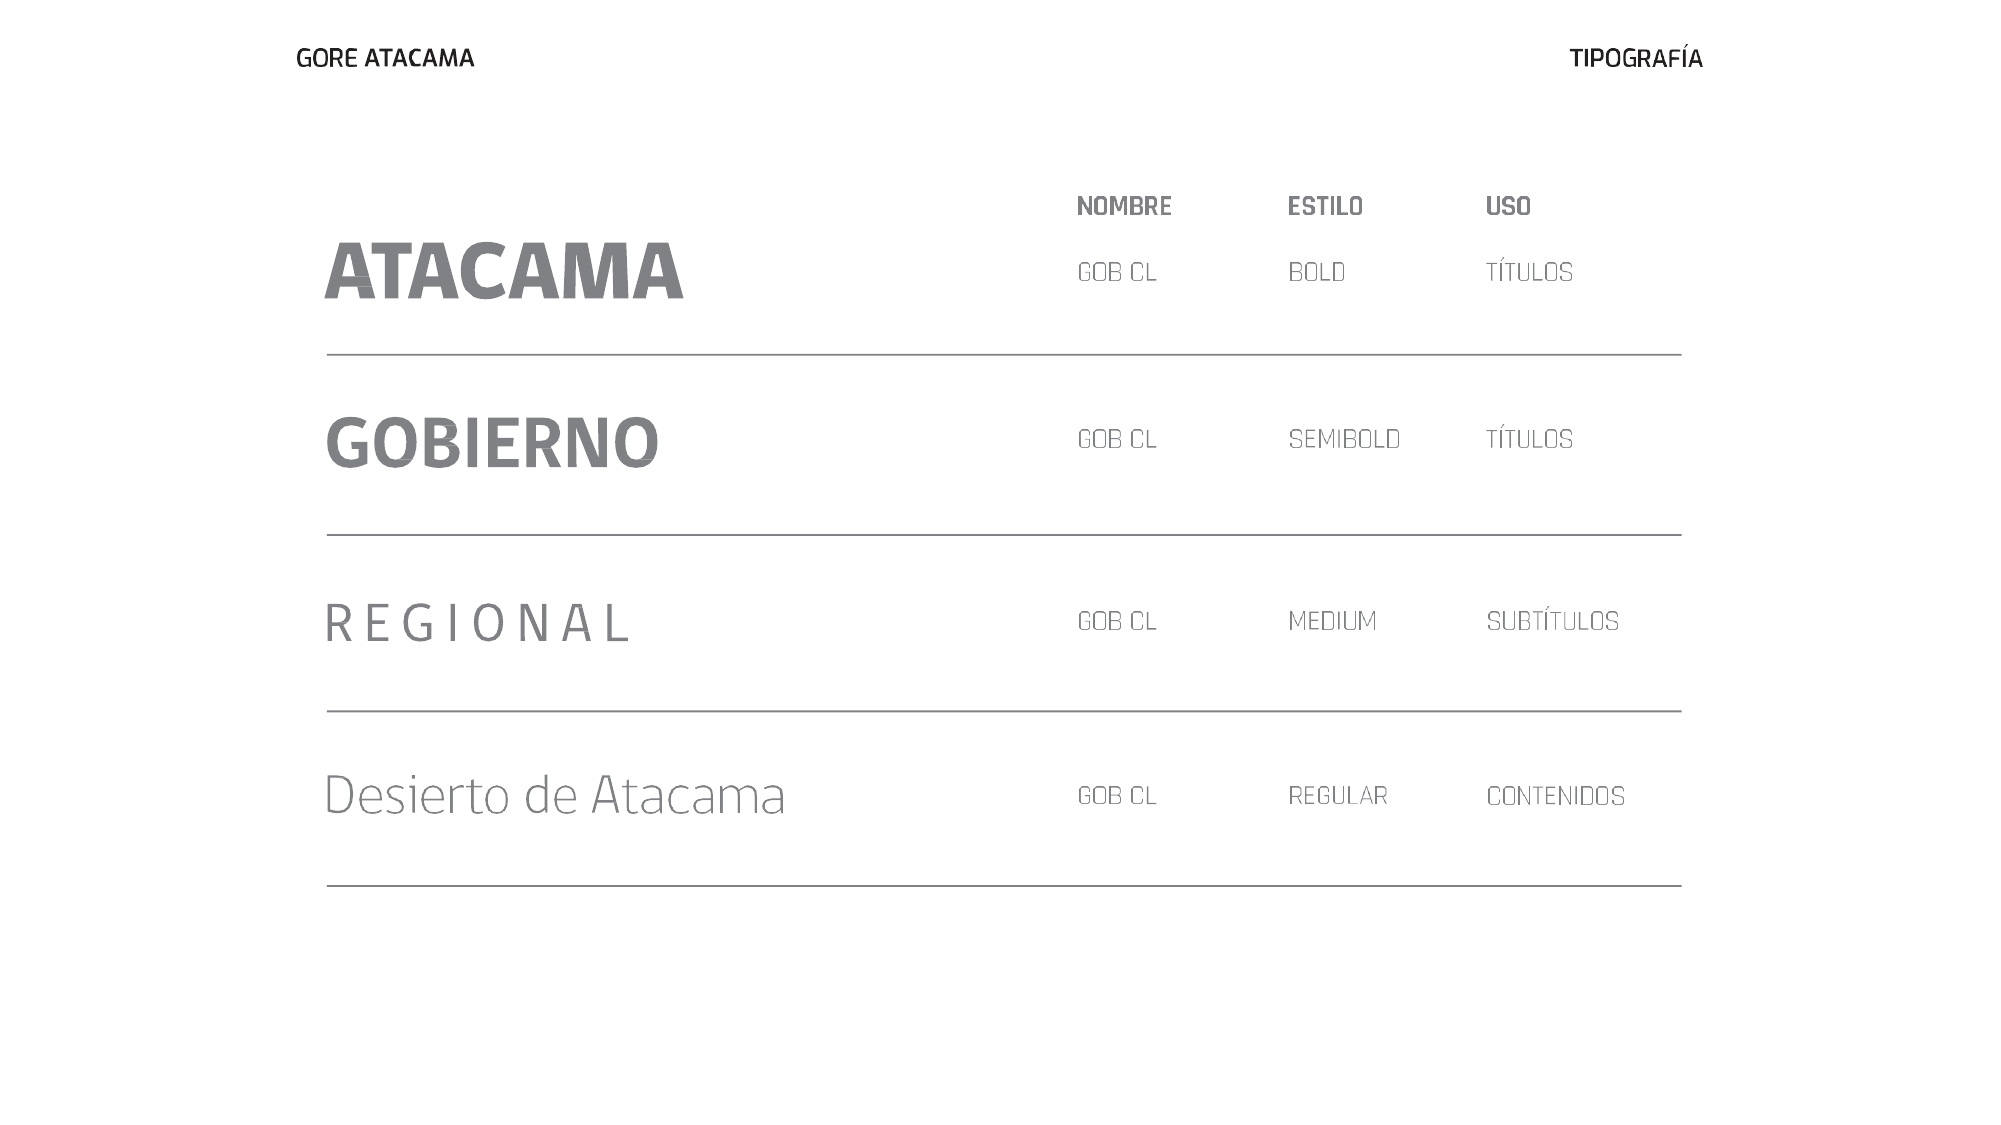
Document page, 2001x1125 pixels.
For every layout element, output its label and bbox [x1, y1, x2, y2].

text_box [1290, 429, 1399, 448]
text_box [367, 603, 389, 641]
text_box [424, 417, 460, 468]
text_box [1486, 424, 1572, 448]
text_box [364, 48, 380, 67]
picture [421, 785, 444, 814]
text_box [488, 417, 519, 468]
text_box [297, 48, 357, 67]
text_box [526, 417, 562, 468]
text_box [1131, 786, 1157, 805]
text_box [1486, 257, 1557, 281]
text_box [720, 785, 783, 814]
text_box [1078, 196, 1171, 215]
text_box [1289, 196, 1362, 215]
text_box [567, 417, 607, 468]
text_box [327, 416, 368, 468]
text_box [607, 603, 628, 642]
picture [1560, 262, 1572, 281]
text_box [327, 775, 415, 814]
text_box [563, 242, 629, 299]
text_box [467, 417, 478, 468]
text_box [403, 603, 432, 642]
picture [668, 785, 689, 814]
picture [693, 785, 713, 814]
picture [554, 785, 576, 814]
text_box [392, 48, 408, 67]
text_box [460, 241, 506, 300]
text_box [508, 242, 560, 299]
text_box [374, 416, 417, 468]
text_box [371, 242, 412, 299]
text_box [407, 242, 459, 299]
text_box [615, 416, 658, 468]
text_box [1290, 786, 1387, 805]
text_box [632, 242, 684, 299]
text_box [1131, 429, 1157, 448]
text_box [1290, 611, 1375, 630]
picture [641, 785, 662, 814]
text_box [1079, 262, 1121, 281]
text_box [1569, 44, 1704, 67]
text_box [473, 603, 504, 642]
text_box [459, 48, 475, 67]
text_box [562, 603, 591, 641]
text_box [379, 48, 393, 67]
text_box [439, 48, 458, 67]
text_box [1488, 606, 1618, 630]
text_box [1290, 262, 1344, 281]
text_box [1131, 611, 1157, 630]
text_box [1131, 262, 1157, 281]
text_box [526, 774, 548, 814]
text_box [591, 775, 639, 814]
text_box [1093, 429, 1121, 448]
text_box [450, 603, 455, 641]
picture [1079, 429, 1090, 448]
text_box [1487, 786, 1530, 805]
text_box [1487, 196, 1530, 215]
text_box [1079, 786, 1121, 805]
text_box [520, 603, 547, 641]
text_box [1532, 786, 1624, 805]
text_box [1079, 611, 1121, 630]
text_box [324, 242, 376, 299]
text_box [327, 603, 352, 641]
text_box [450, 779, 509, 814]
text_box [408, 48, 421, 67]
text_box [422, 48, 438, 67]
